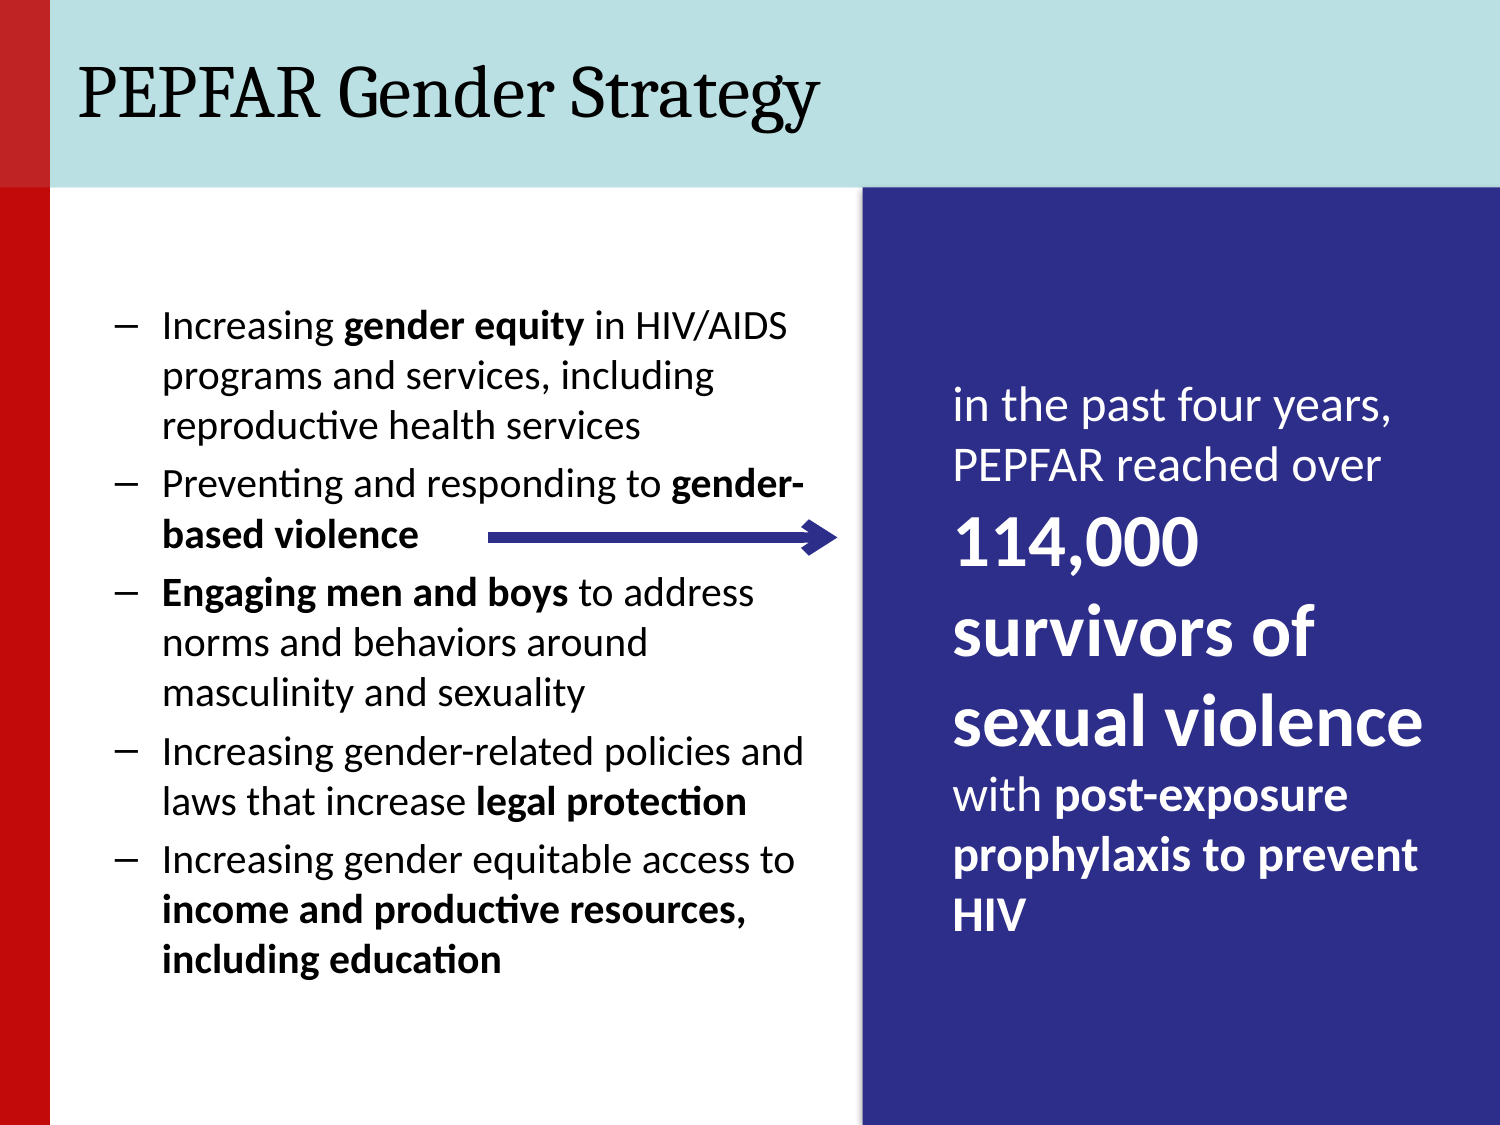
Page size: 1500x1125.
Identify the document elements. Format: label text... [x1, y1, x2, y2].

list Increasing gender equity in HIV/AIDS programs and services, including reproductive health services Preventing and responding to gender-based violence Engaging men and boys to address norms and behaviors around masculinity and sexuality Increasing gender-related policies and laws that increase legal protection Increasing gender equitable access to income and productive resources, including education [24, 290, 850, 1125]
title PEPFAR Gender Strategy [62, 37, 1338, 138]
text_box in the past four years, PEPFAR reached over 114,000 survivors of sexual violence with post-exposure prophylaxis to prevent HIV [862, 187, 1500, 1125]
